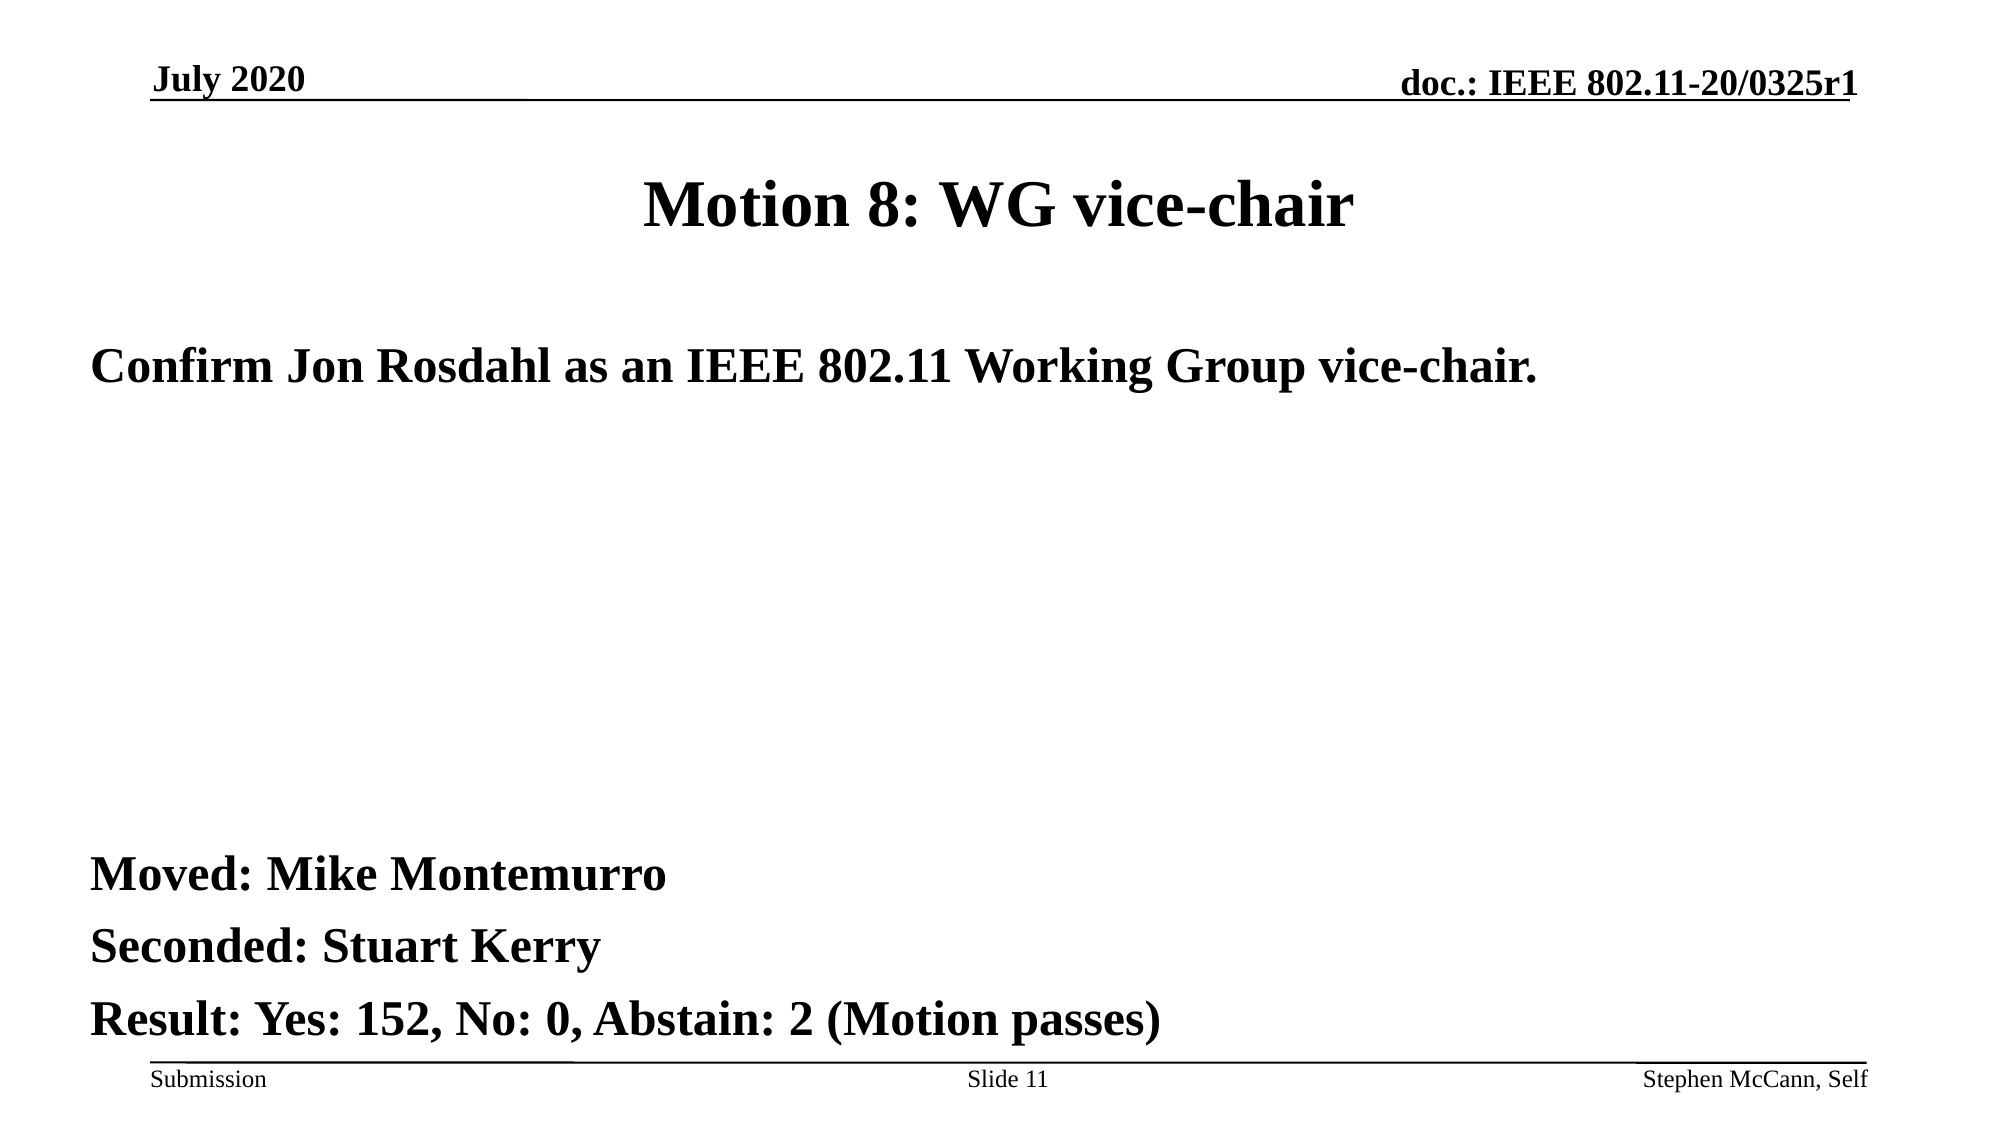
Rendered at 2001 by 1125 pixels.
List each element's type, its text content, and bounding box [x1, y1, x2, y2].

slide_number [152, 54, 563, 100]
title Motion 8: WG vice-chair [149, 112, 1850, 288]
slide_number Slide 11 [950, 1061, 1067, 1123]
footer Stephen McCann, Self [1171, 1061, 1869, 1093]
list Confirm Jon Rosdahl as an IEEE 802.11 Working Group vice-chair. Moved: Mike Montemurro Seconded: Stuart Kerry Result: Yes: 152, No: 0, Abstain: 2 (Motion passes) [74, 324, 1938, 1063]
